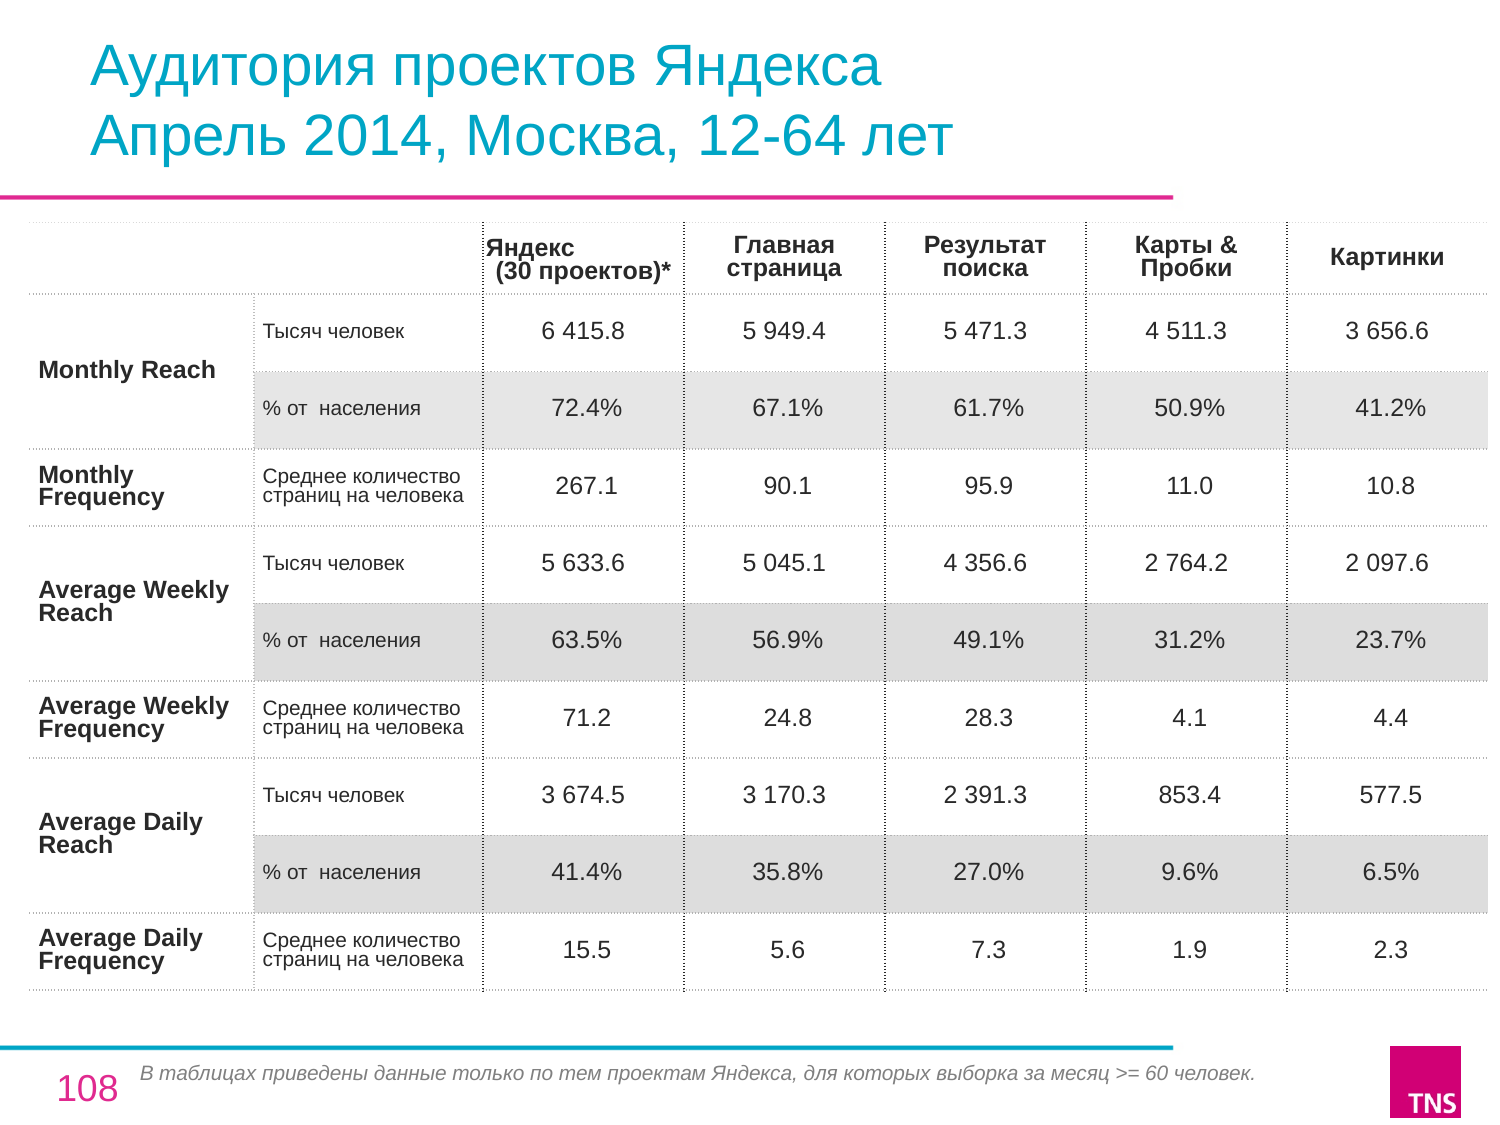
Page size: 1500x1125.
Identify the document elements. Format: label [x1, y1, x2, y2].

table_header [29, 223, 1488, 294]
table_cell [29, 294, 1488, 990]
title [74, 8, 1476, 187]
picture [0, 0, 1500, 1125]
text_box [124, 1052, 1463, 1092]
slide_number [40, 1055, 392, 1125]
